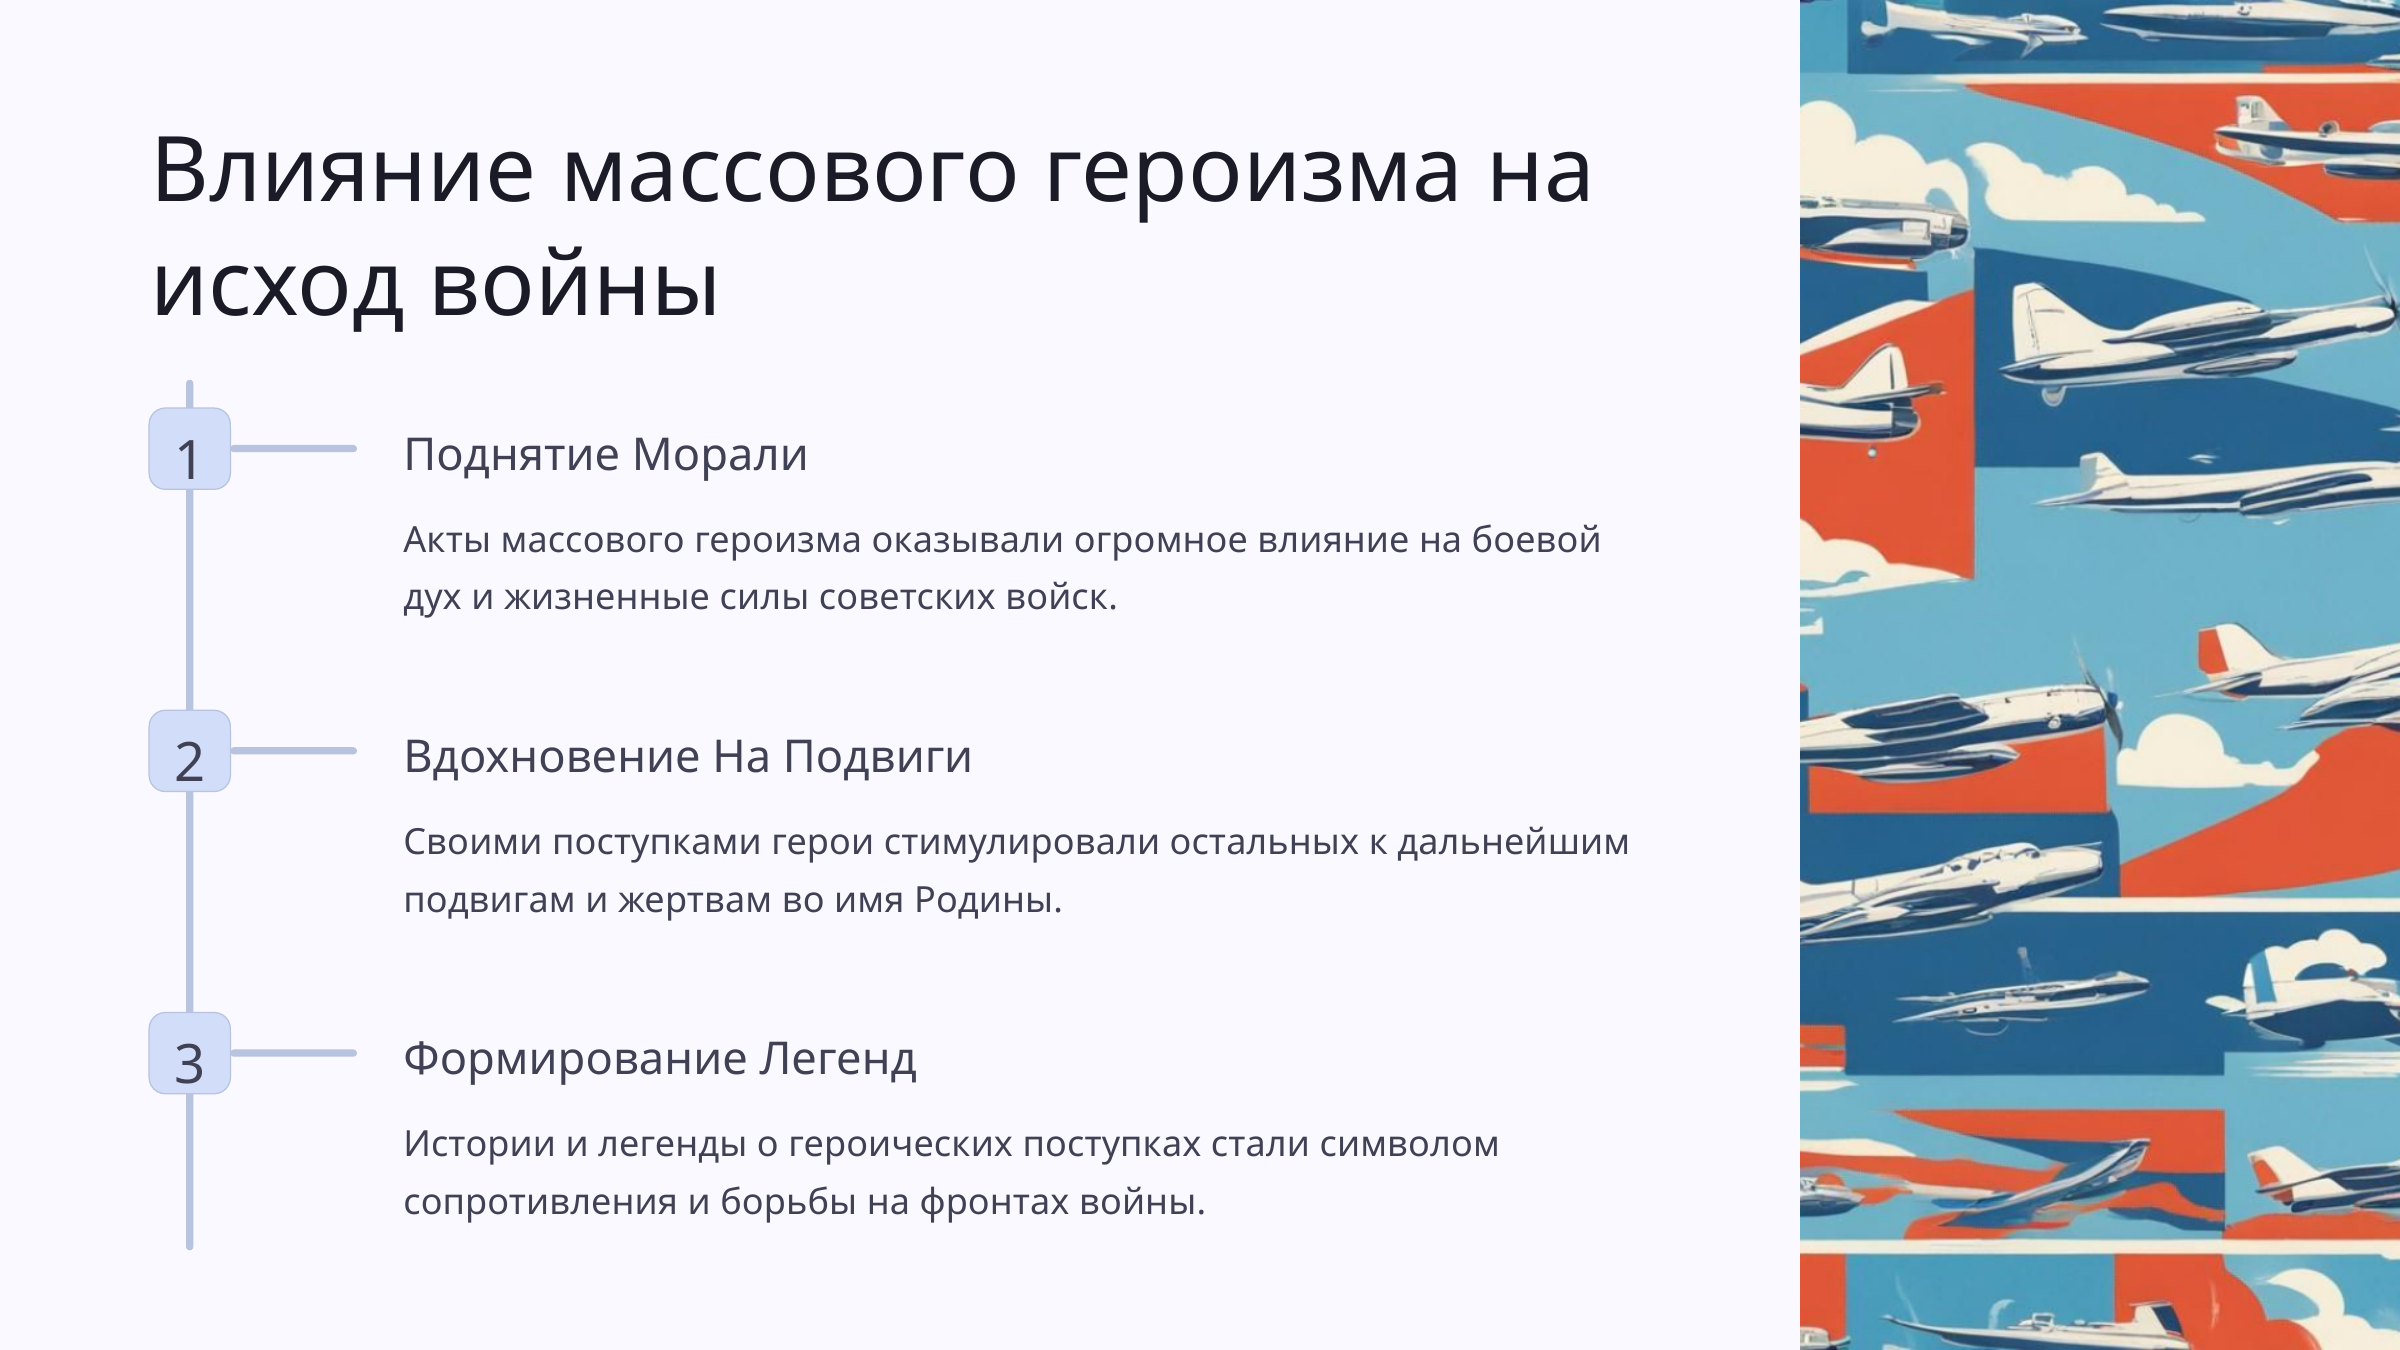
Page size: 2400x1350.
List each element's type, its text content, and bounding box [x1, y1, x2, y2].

text_box Поднятие Морали [388, 415, 791, 473]
text_box 1 [179, 414, 200, 483]
text_box Влияние массового героизма на исход войны [135, 99, 1665, 326]
picture [1799, 0, 2400, 1350]
text_box 3 [173, 1019, 206, 1087]
text_box [231, 444, 357, 453]
text_box Своими поступками герои стимулировали остальных к дальнейшим подвигам и жертвам во имя Родины. [388, 796, 1665, 912]
text_box [186, 379, 194, 408]
text_box Истории и легенды о героических поступках стали символом сопротивления и борьбы на фронтах войны. [388, 1098, 1665, 1215]
text_box [231, 747, 357, 755]
text_box 2 [173, 716, 206, 785]
text_box Вдохновение На Подвиги [388, 718, 956, 775]
text_box [186, 1094, 194, 1251]
text_box [231, 1049, 357, 1057]
text_box Акты массового героизма оказывали огромное влияние на боевой дух и жизненные силы советских войск. [388, 494, 1665, 610]
text_box [149, 408, 231, 490]
text_box [149, 1012, 231, 1094]
text_box [186, 792, 194, 1012]
text_box [149, 710, 231, 792]
text_box [0, 0, 1799, 1350]
text_box Формирование Легенд [388, 1020, 899, 1077]
text_box [186, 490, 194, 710]
